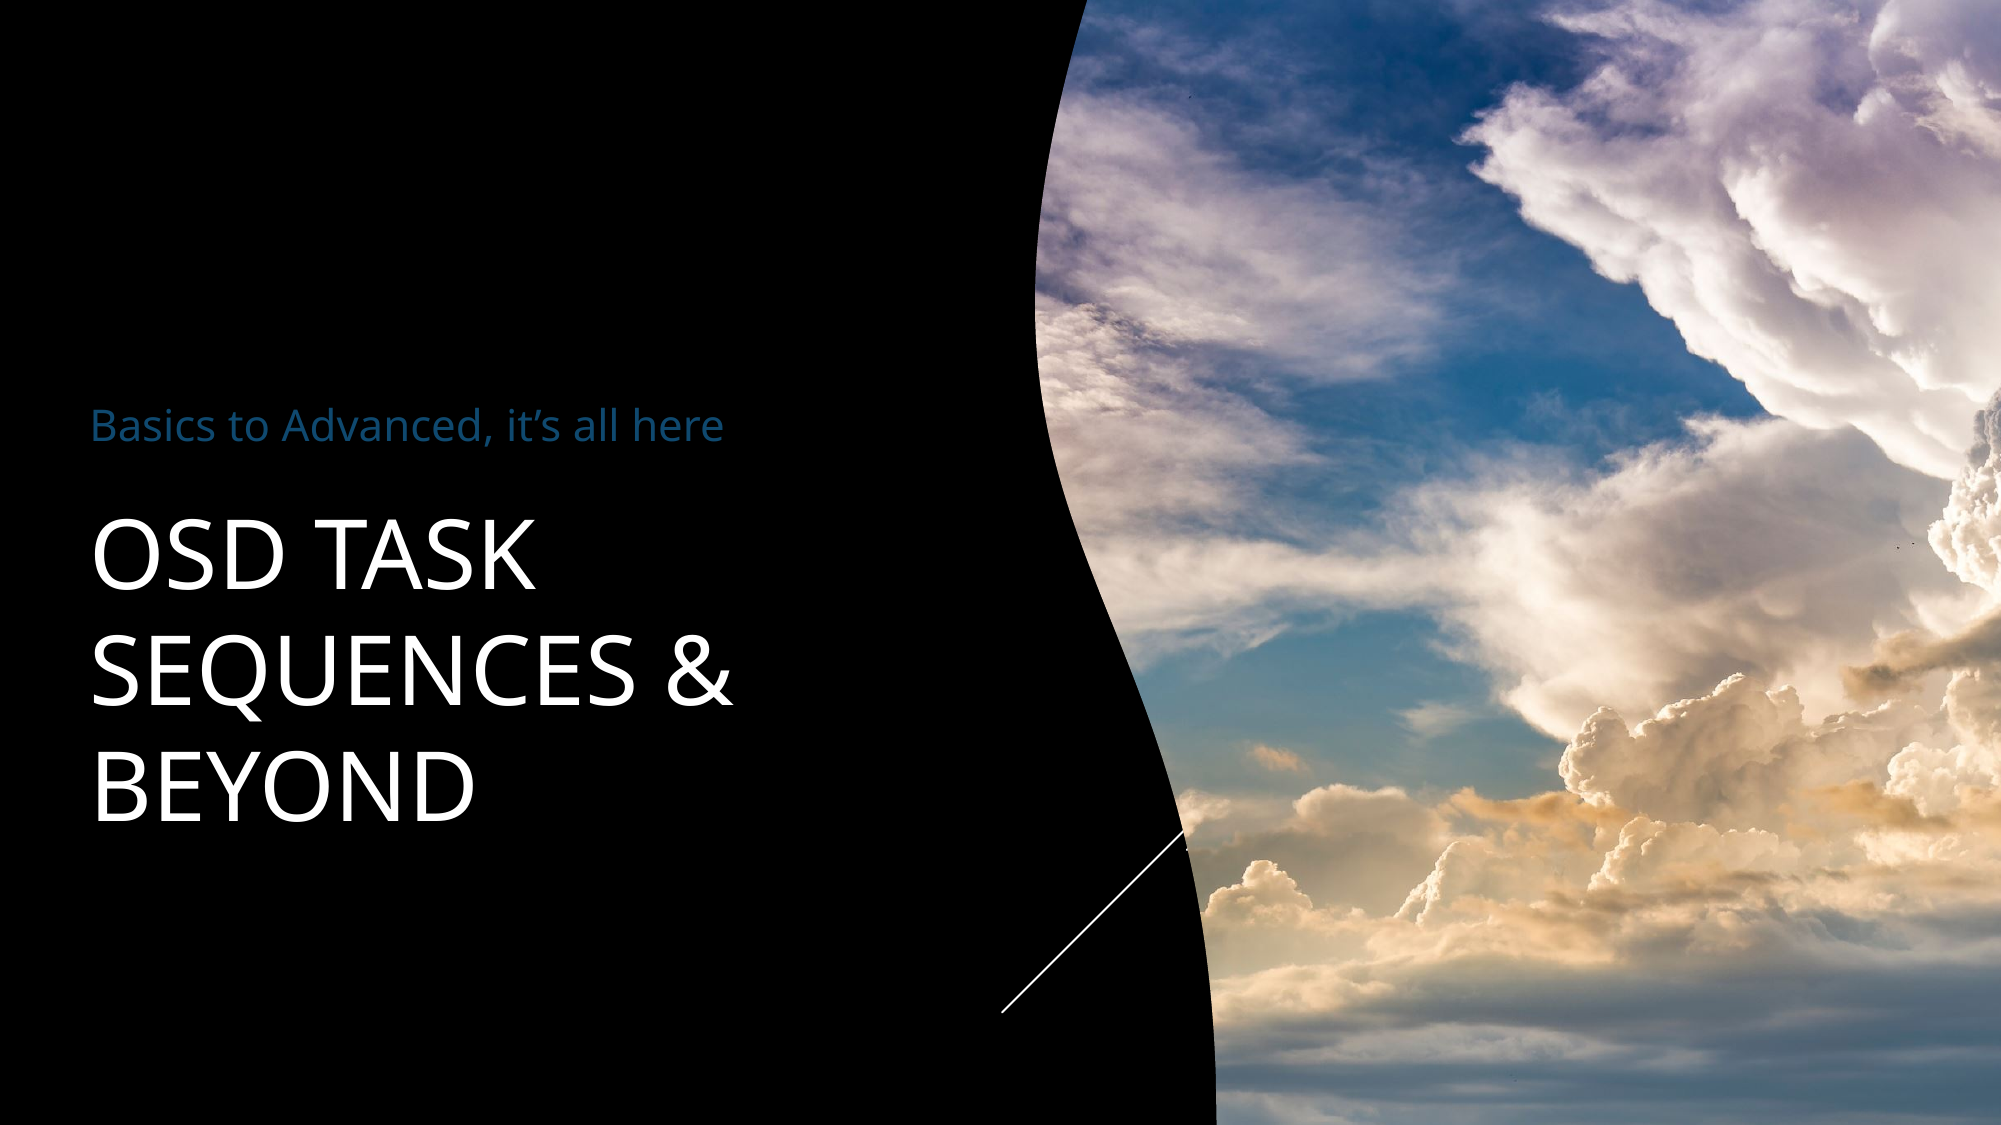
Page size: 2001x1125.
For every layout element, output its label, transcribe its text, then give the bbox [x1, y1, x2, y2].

title OSD Task Sequences & Beyond [74, 484, 986, 851]
subtitle Basics to Advanced, it’s all here [74, 118, 986, 458]
picture [1034, 0, 2001, 1125]
